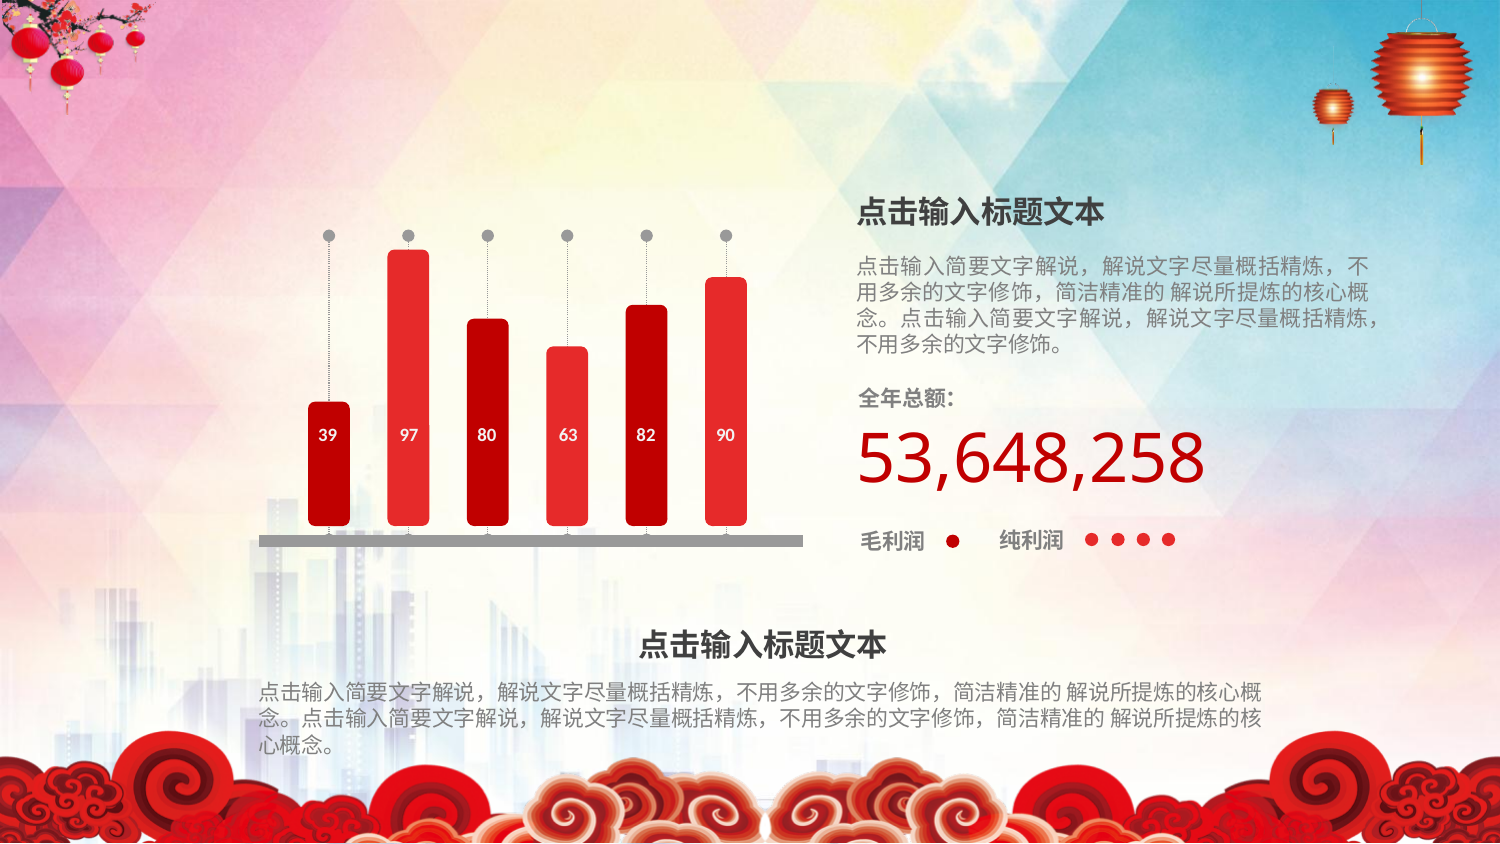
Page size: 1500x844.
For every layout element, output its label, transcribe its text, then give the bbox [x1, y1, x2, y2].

text_box [1110, 531, 1126, 548]
text_box [1083, 531, 1100, 548]
text_box 点击输入简要文字解说，解说文字尽量概括精炼，不用多余的文字修饰，简洁精准的 解说所提炼的核心概念。点击输入简要文字解说，解说文字尽量概括精炼，不用多余的文字修饰。 [856, 252, 1370, 358]
text_box 毛利润 [860, 528, 939, 555]
text_box 点击输入标题文本 [856, 192, 1110, 231]
picture [0, 0, 1500, 844]
text_box 53,648,258 [856, 414, 1255, 497]
text_box 全年总额： [859, 384, 1037, 412]
text_box [1160, 531, 1177, 548]
text_box [945, 533, 961, 549]
text_box 纯利润 [999, 526, 1078, 553]
text_box [1135, 531, 1152, 548]
text_box 点击输入标题文本 [638, 625, 892, 663]
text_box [318, 422, 736, 446]
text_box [259, 235, 804, 542]
text_box 点击输入简要文字解说，解说文字尽量概括精炼，不用多余的文字修饰，简洁精准的 解说所提炼的核心概念。点击输入简要文字解说，解说文字尽量概括精炼，不用多余的文字修饰，简洁精准的 解说所提炼的核心概念。 [258, 678, 1264, 758]
